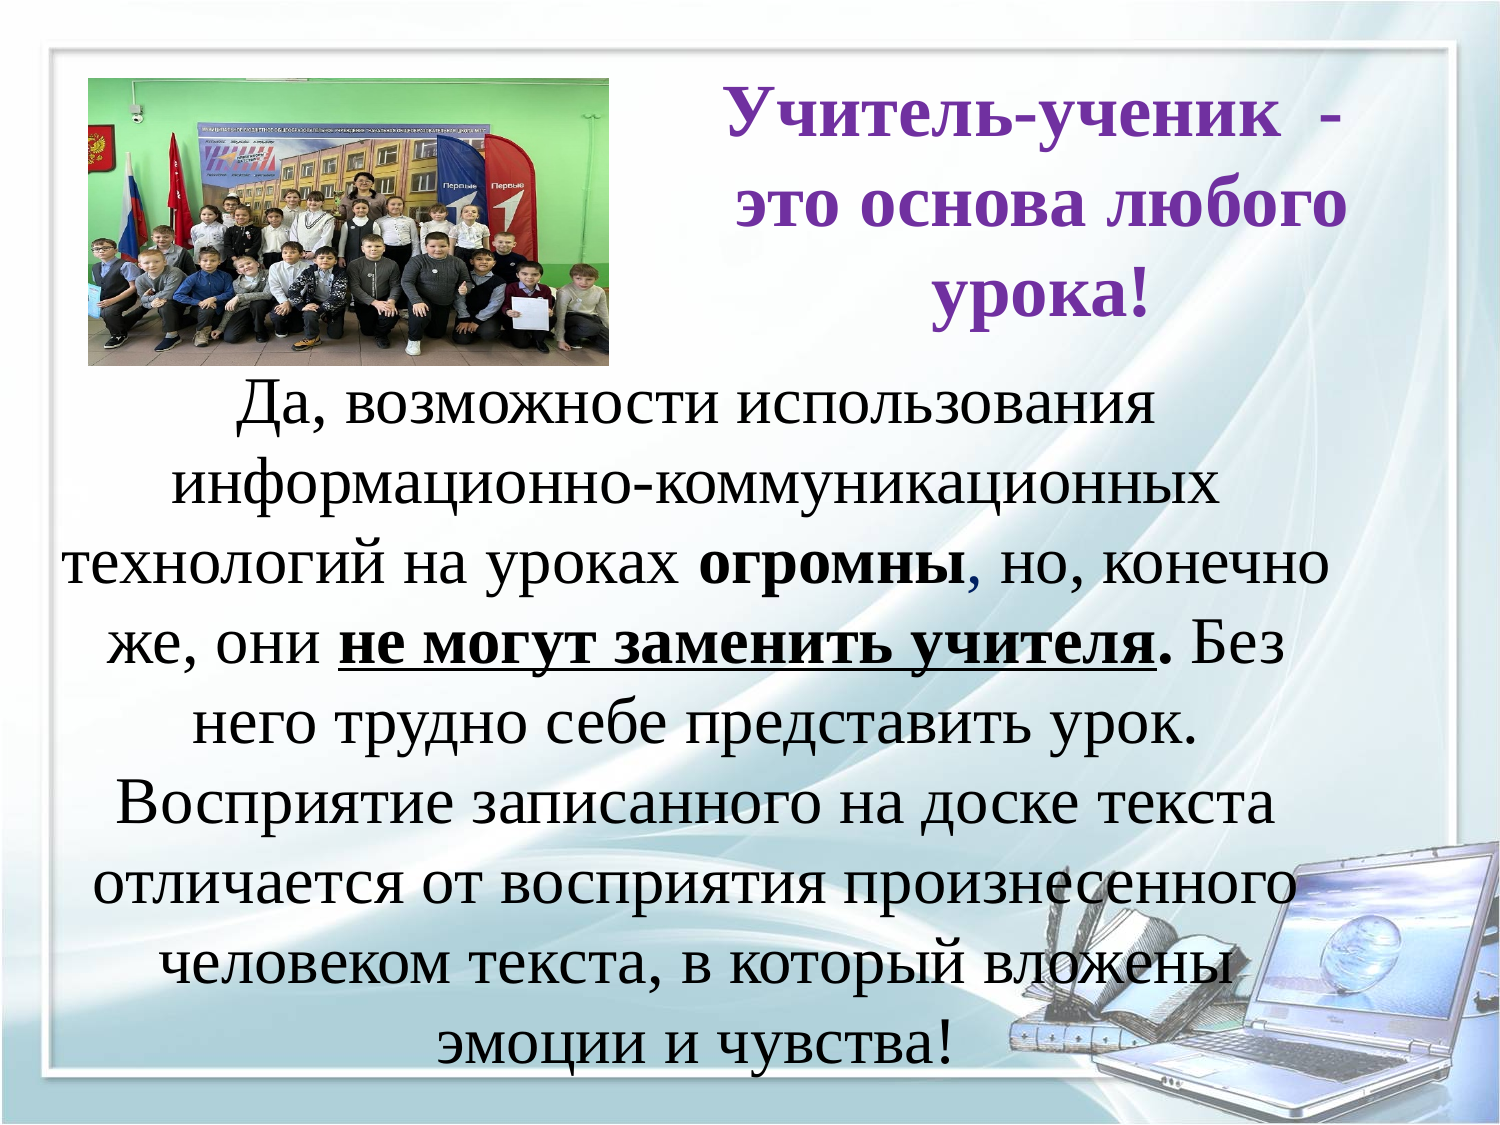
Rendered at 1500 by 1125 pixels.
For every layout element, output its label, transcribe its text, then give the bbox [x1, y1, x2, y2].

picture [0, 0, 1500, 1125]
text_box Учитель-ученик - это основа любого урока! [608, 54, 1477, 340]
text_box Да, возможности использования информационно-коммуникационных технологий на уроках огромны, но, конечно же, они не могут заменить учителя. Без него трудно себе представить урок. Восприятие записанного на доске текста отличается от восприятия произнесенного человеком текста, в который вложены эмоции и чувства! [41, 349, 1353, 1085]
